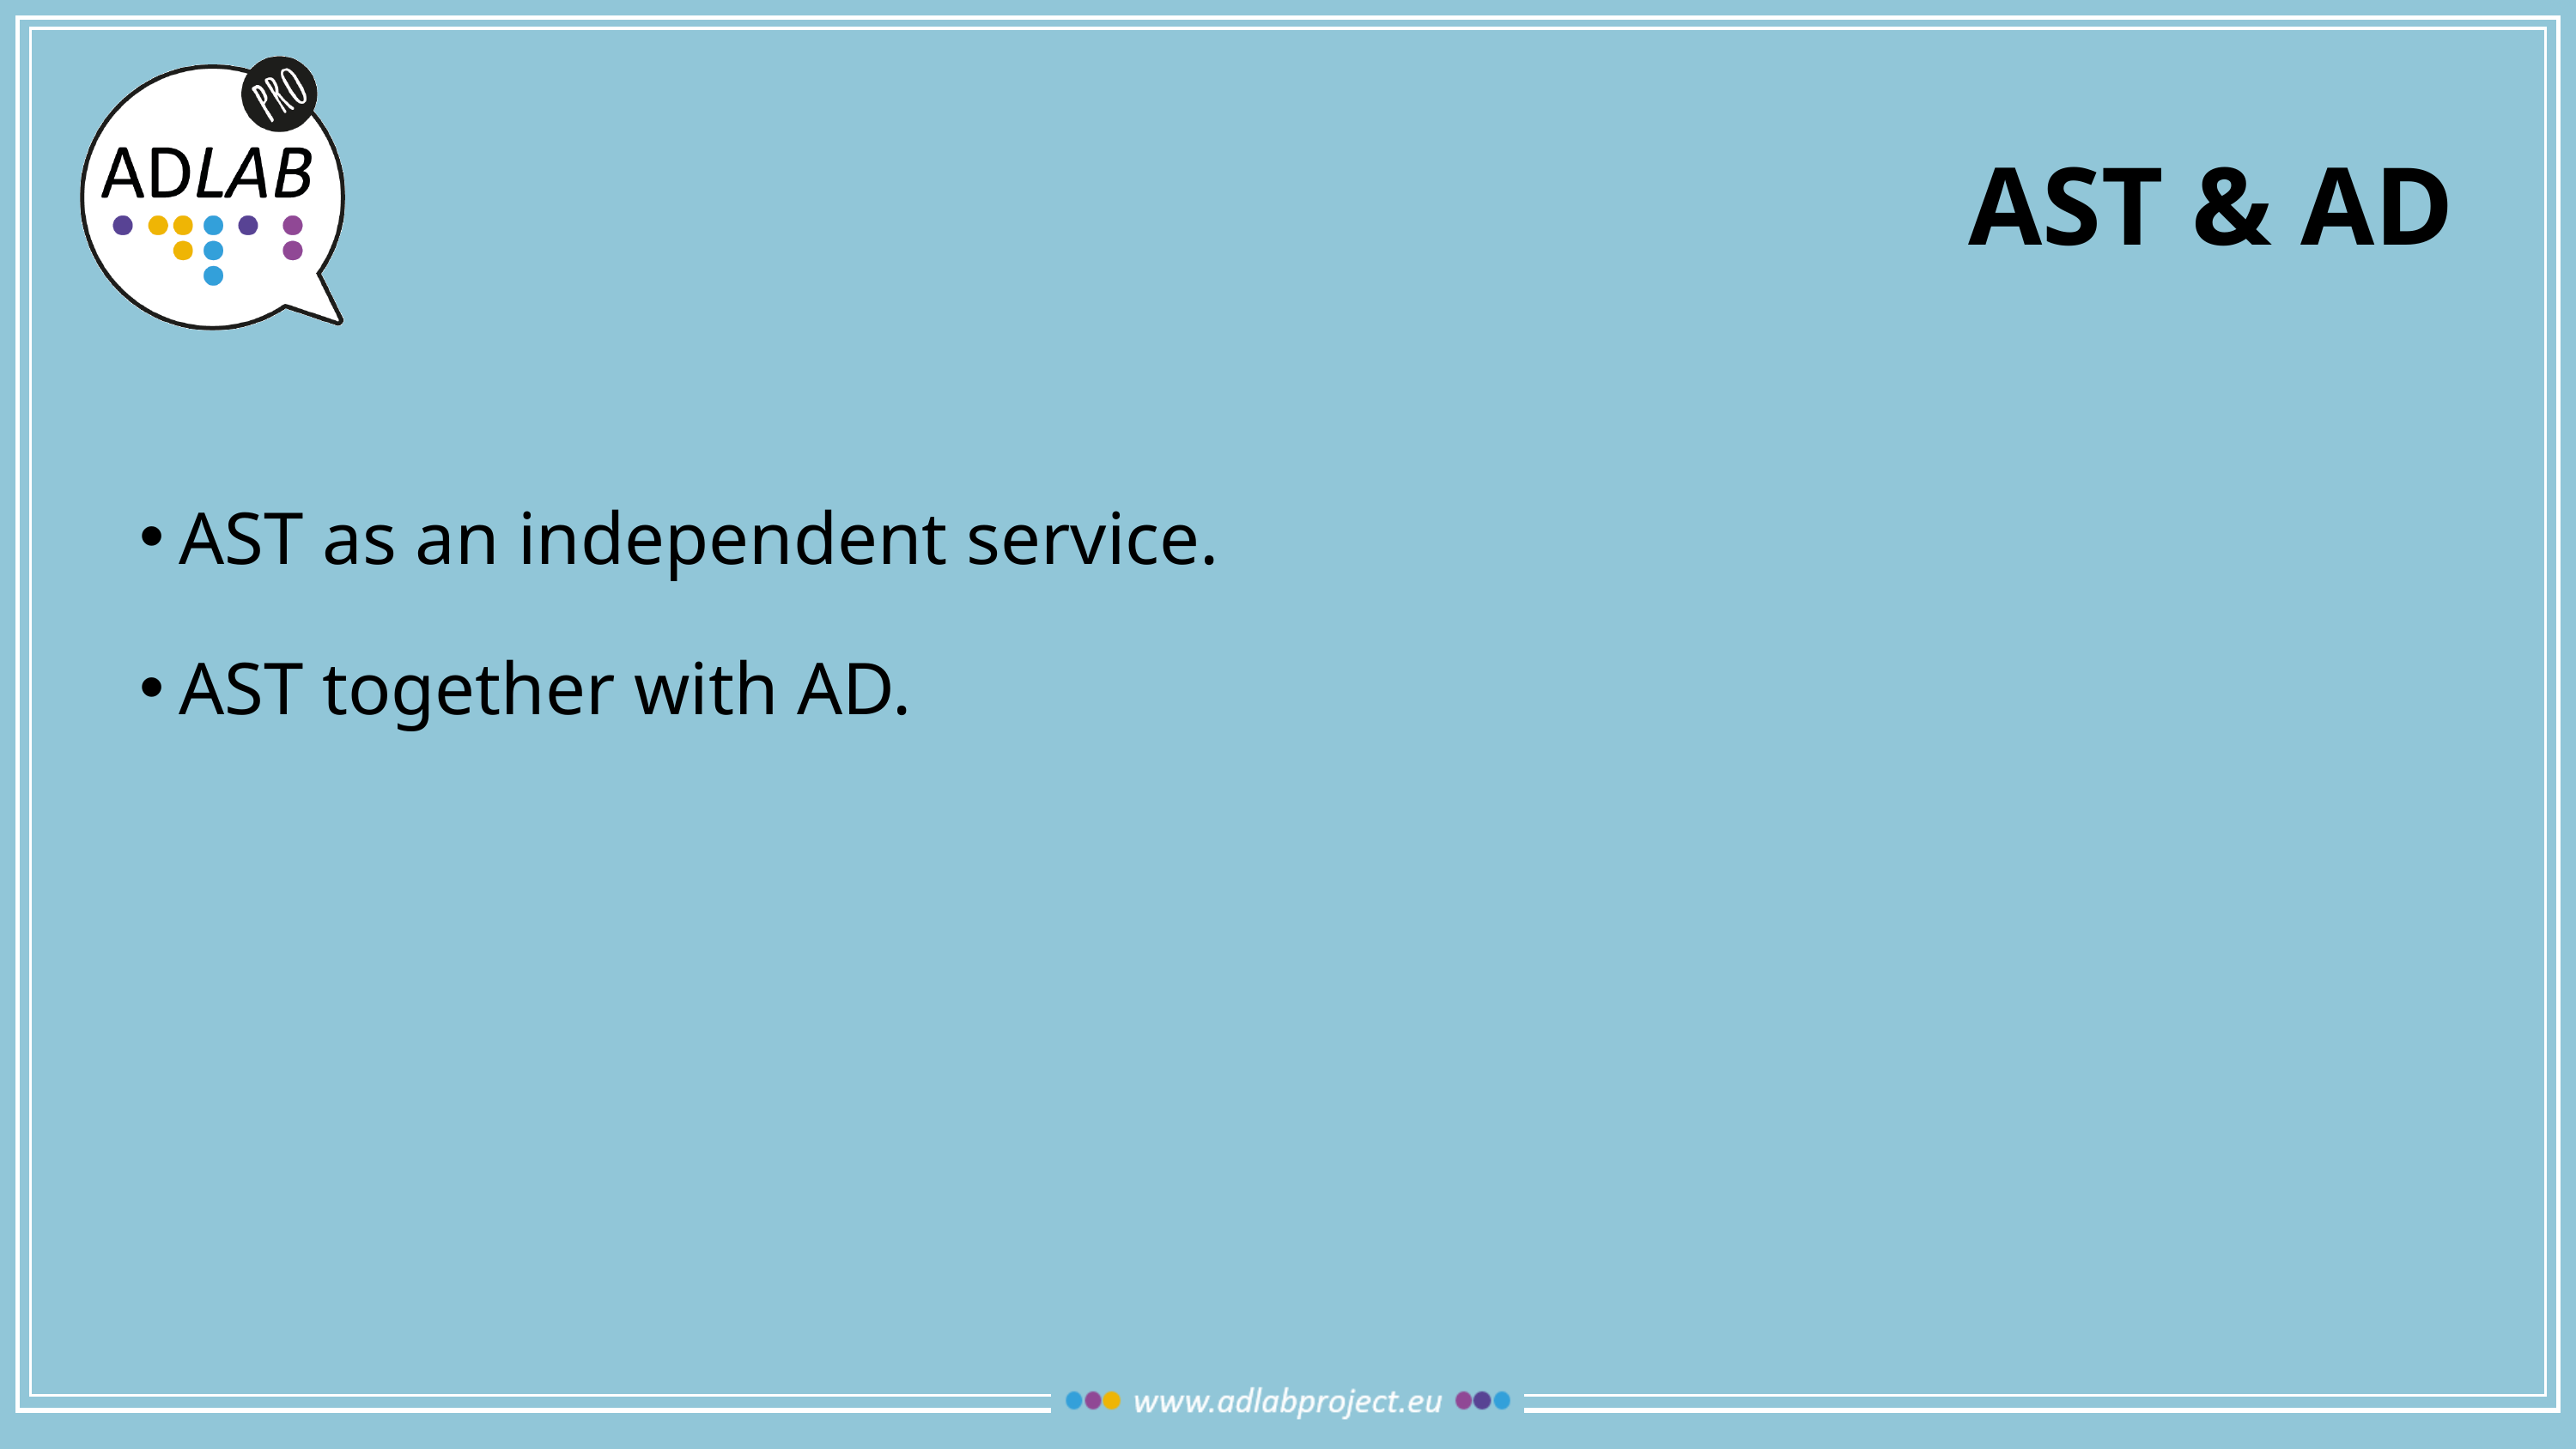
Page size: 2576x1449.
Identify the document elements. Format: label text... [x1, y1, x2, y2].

list AST as an independent service. AST together with AD. [126, 443, 2112, 1099]
title Ast & ad [384, 70, 2467, 351]
picture [72, 49, 353, 330]
picture [1051, 1378, 1524, 1429]
